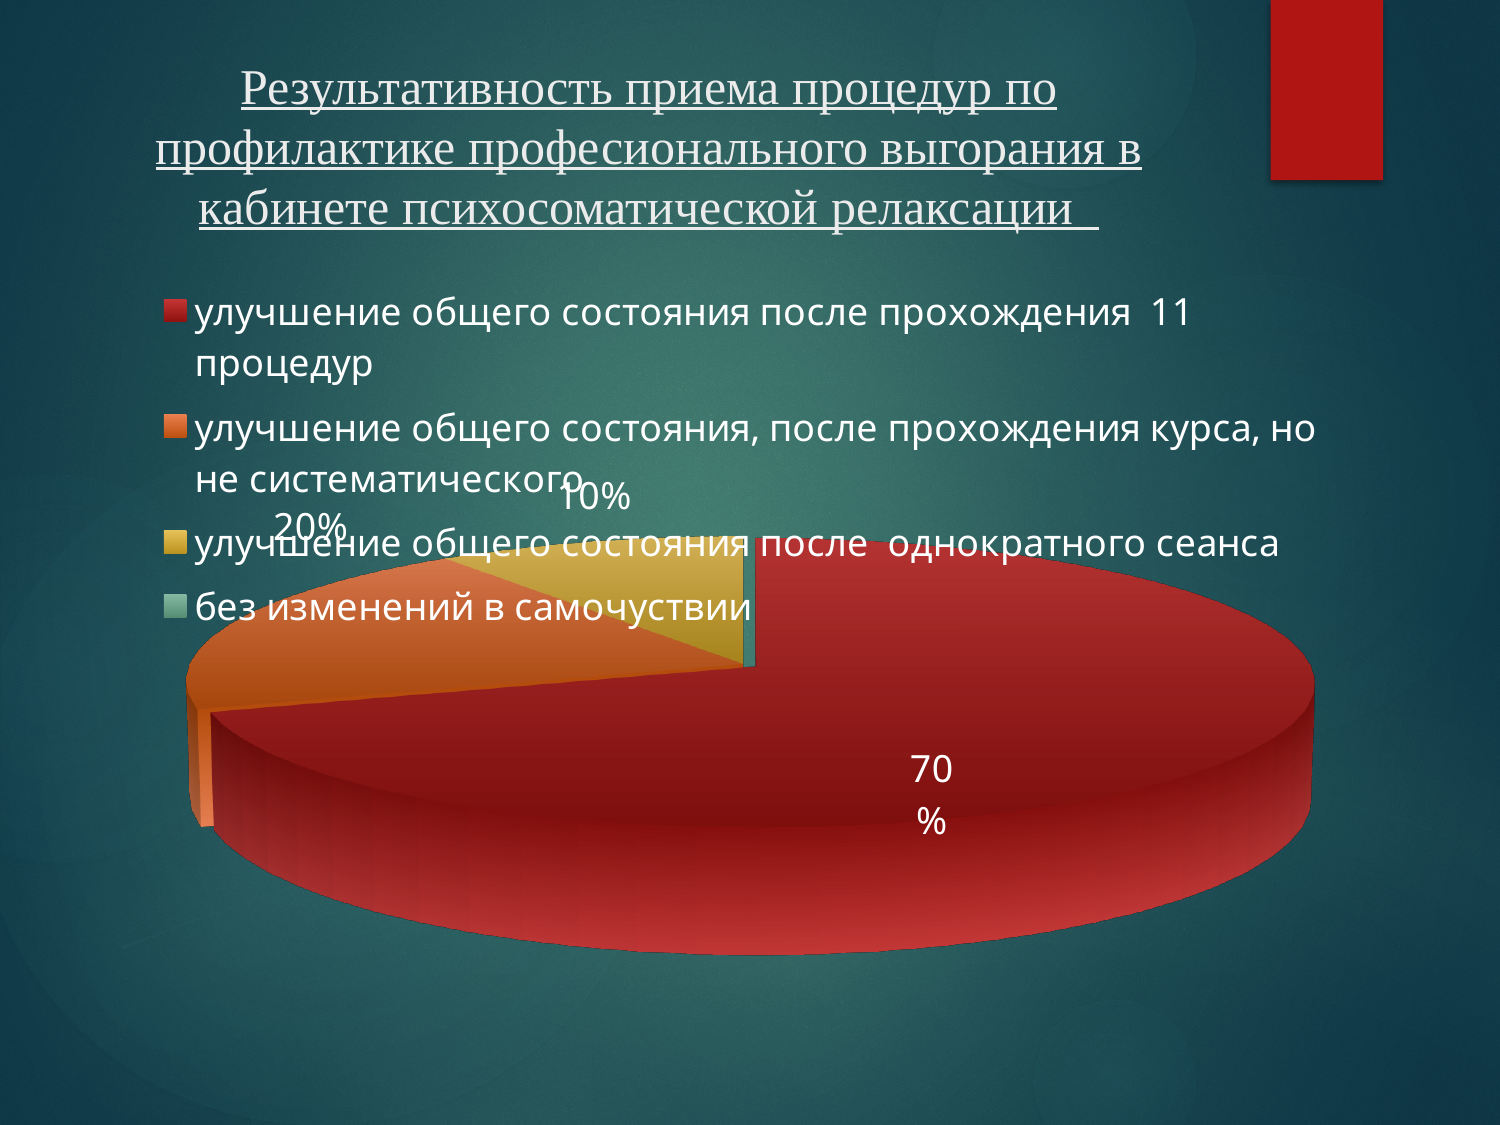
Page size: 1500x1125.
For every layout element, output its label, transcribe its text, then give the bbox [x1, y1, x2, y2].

chart [70, 245, 1421, 1083]
title Результативность приема процедур по профилактике професионального выгорания в кабинете психосоматической релаксации [70, 46, 1228, 245]
